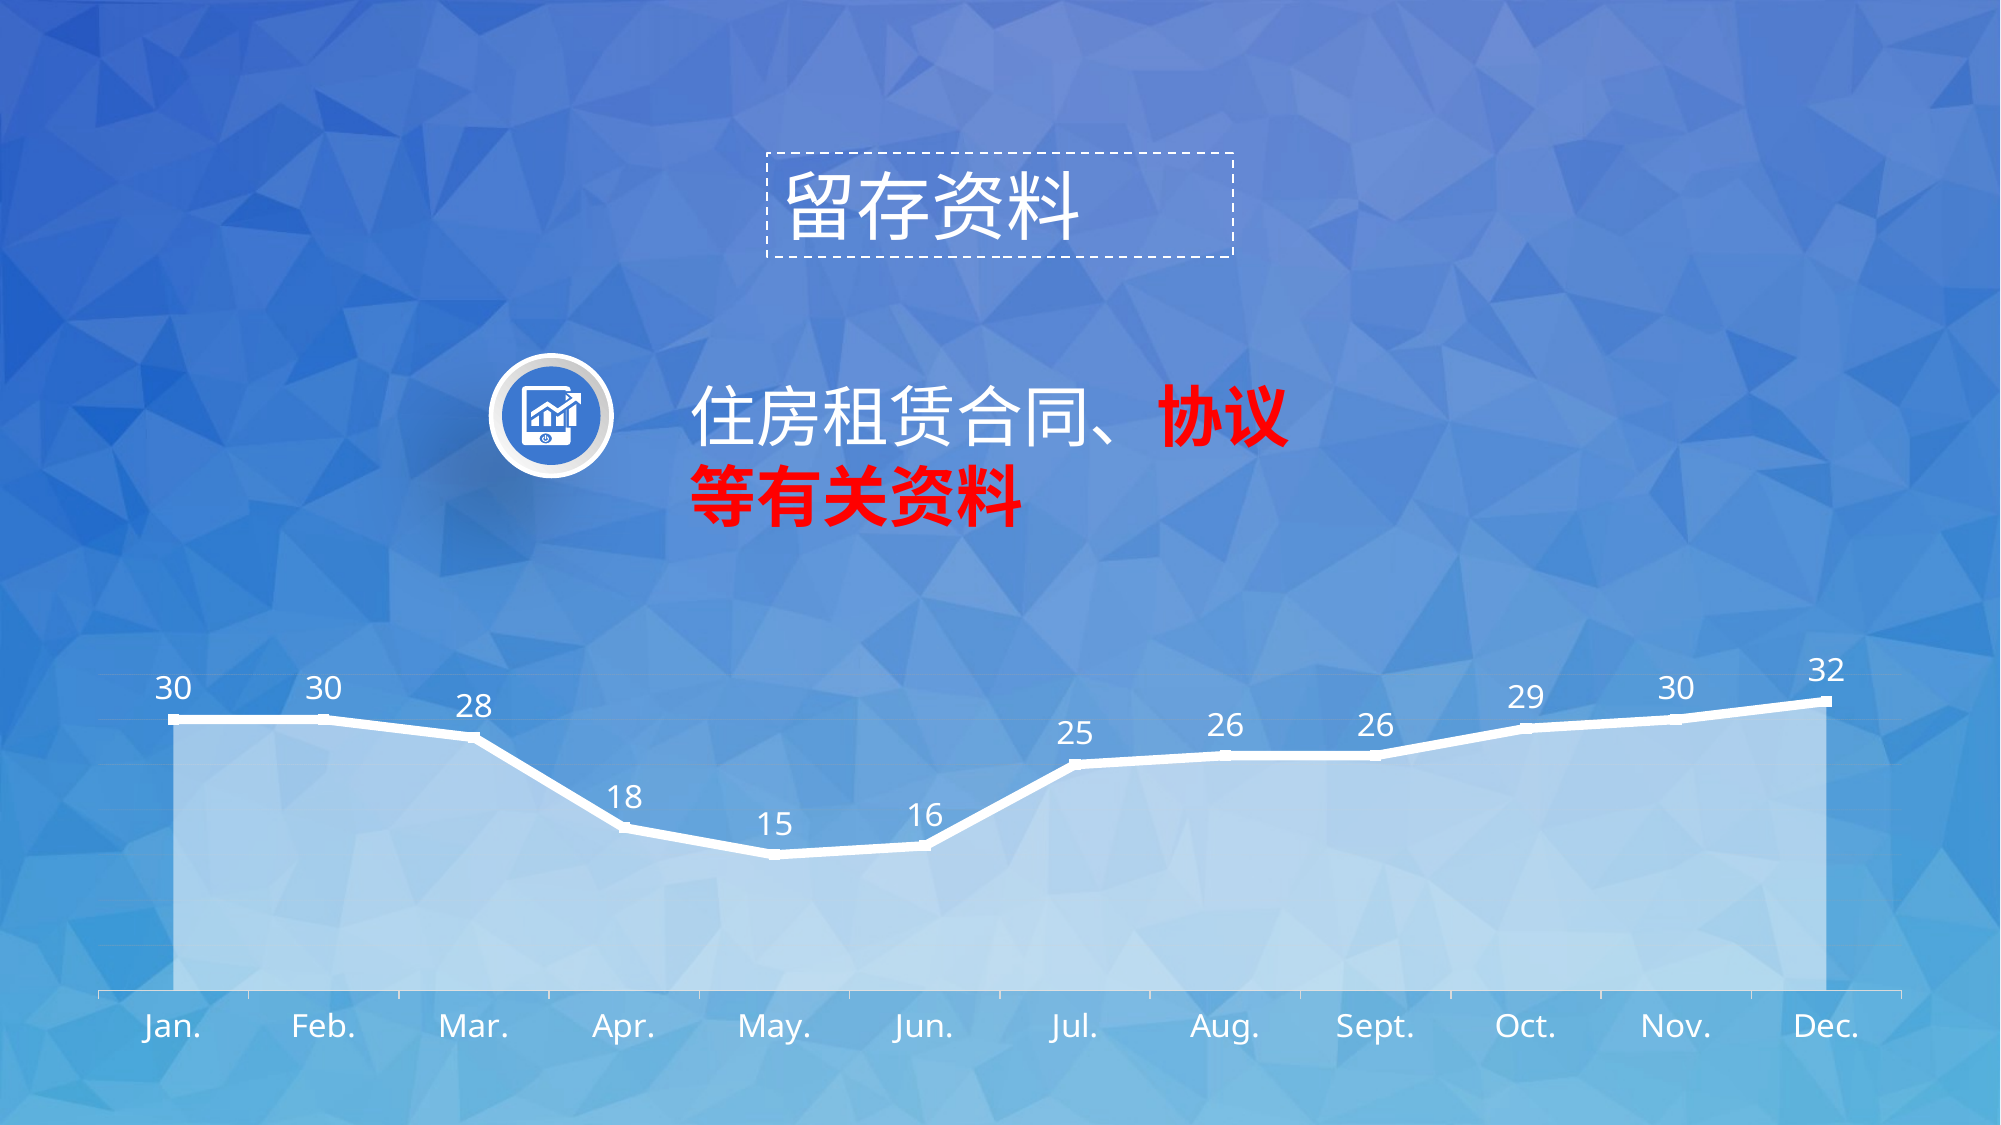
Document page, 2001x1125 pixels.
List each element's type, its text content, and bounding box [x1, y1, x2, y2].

text_box 留存资料 [767, 152, 1233, 258]
chart [60, 648, 1940, 1055]
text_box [491, 355, 612, 476]
picture [0, 0, 2001, 1125]
text_box 住房租赁合同、协议等有关资料 [674, 367, 1370, 543]
